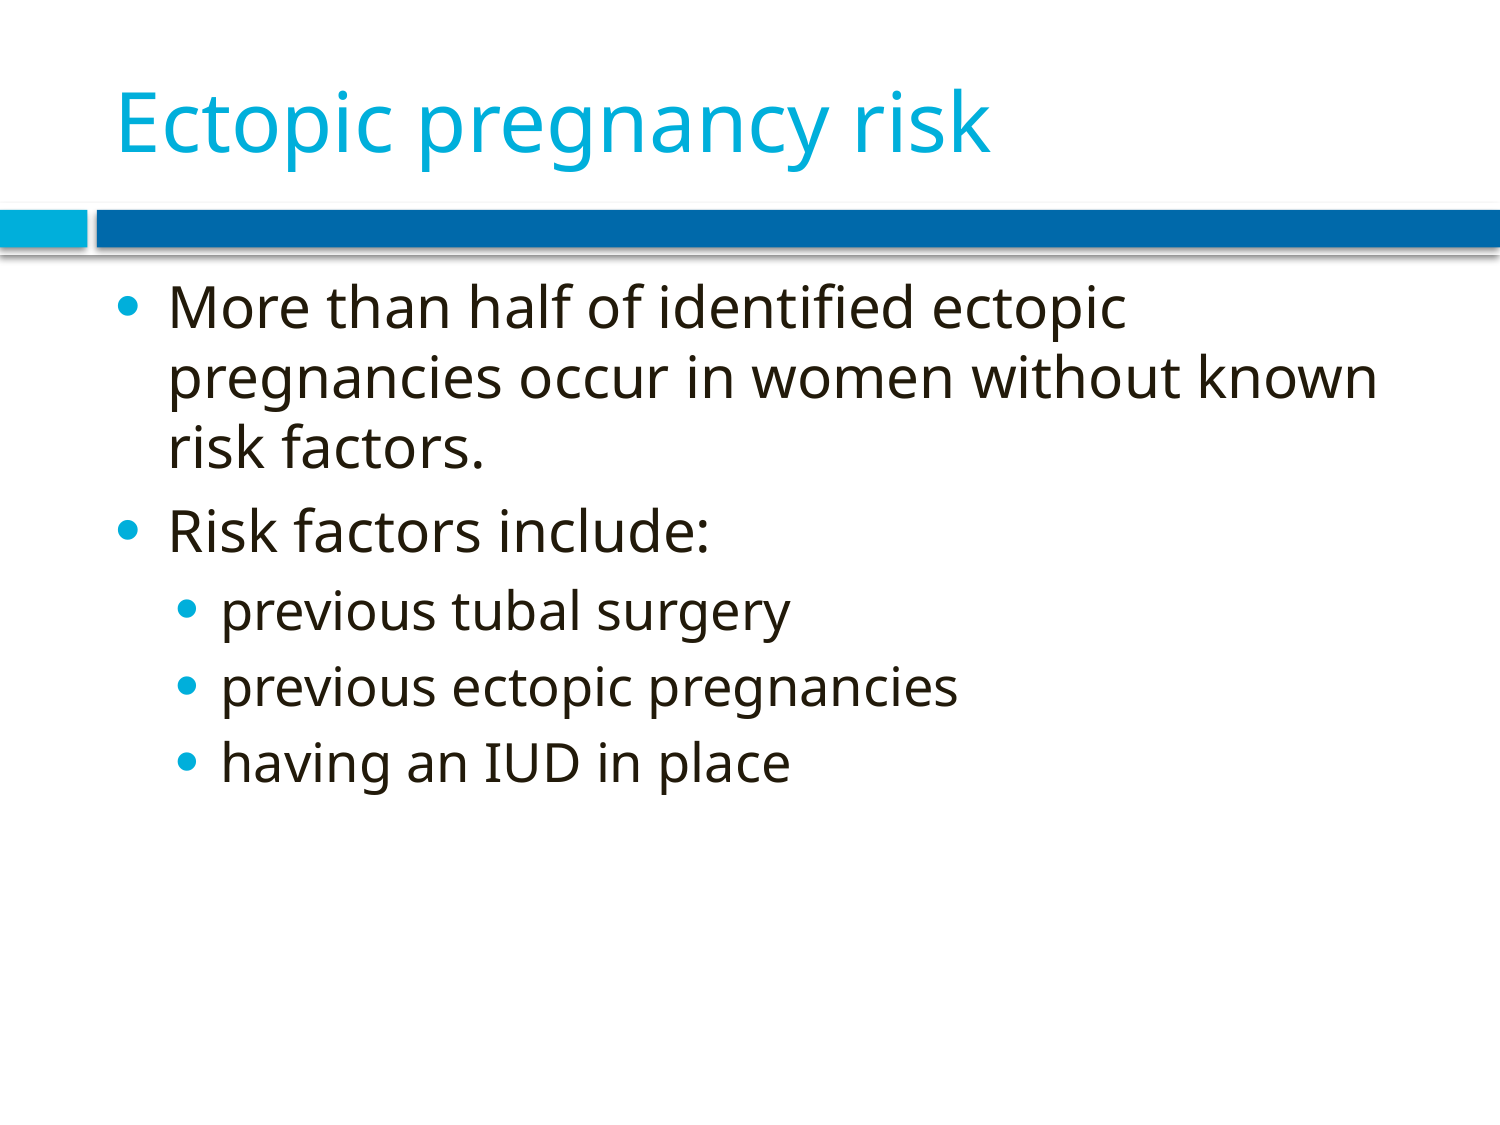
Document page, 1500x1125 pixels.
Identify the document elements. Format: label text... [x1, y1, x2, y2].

title Ectopic pregnancy risk [99, 37, 1438, 200]
list More than half of identified ectopic pregnancies occur in women without known risk factors. Risk factors include: previous tubal surgery previous ectopic pregnancies having an IUD in place [100, 262, 1438, 1005]
